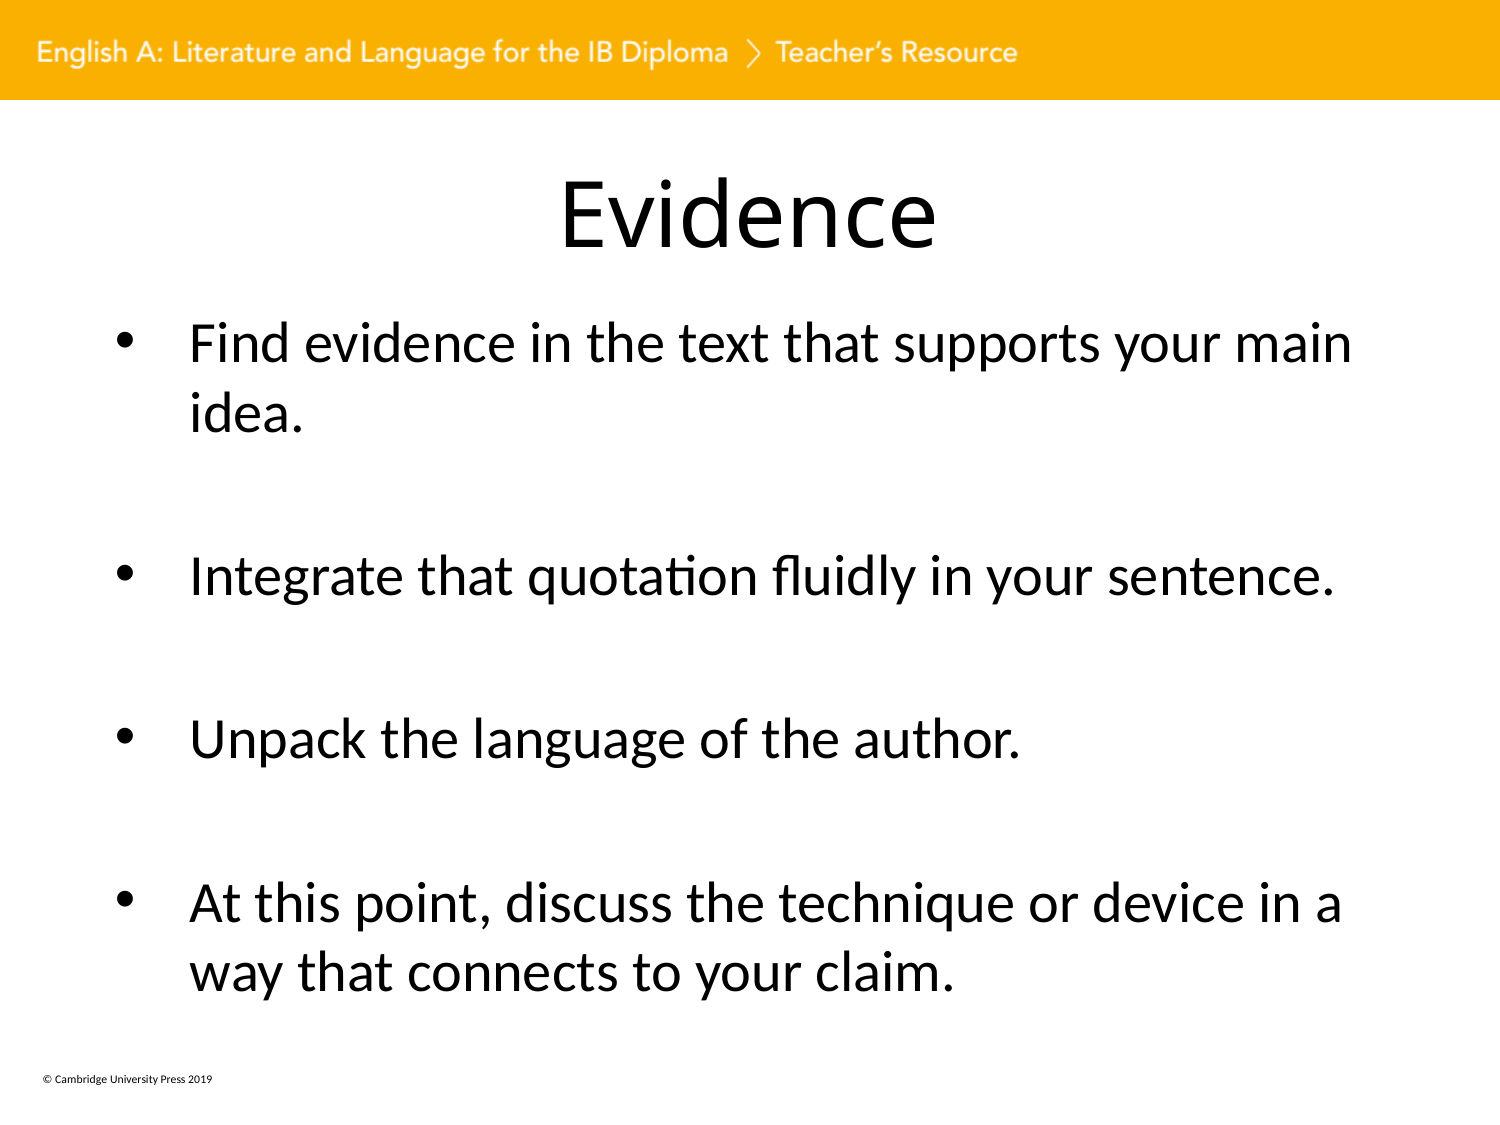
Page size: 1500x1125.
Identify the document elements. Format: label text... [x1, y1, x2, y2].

picture [0, 0, 1500, 101]
subtitle © Cambridge University Press 2019 [27, 1063, 1388, 1093]
text_box Evidence [27, 117, 1469, 305]
text_box Find evidence in the text that supports your main idea. Integrate that quotation fluidly in your sentence. Unpack the language of the author. At this point, discuss the technique or device in a way that connects to your claim. [99, 297, 1430, 1035]
